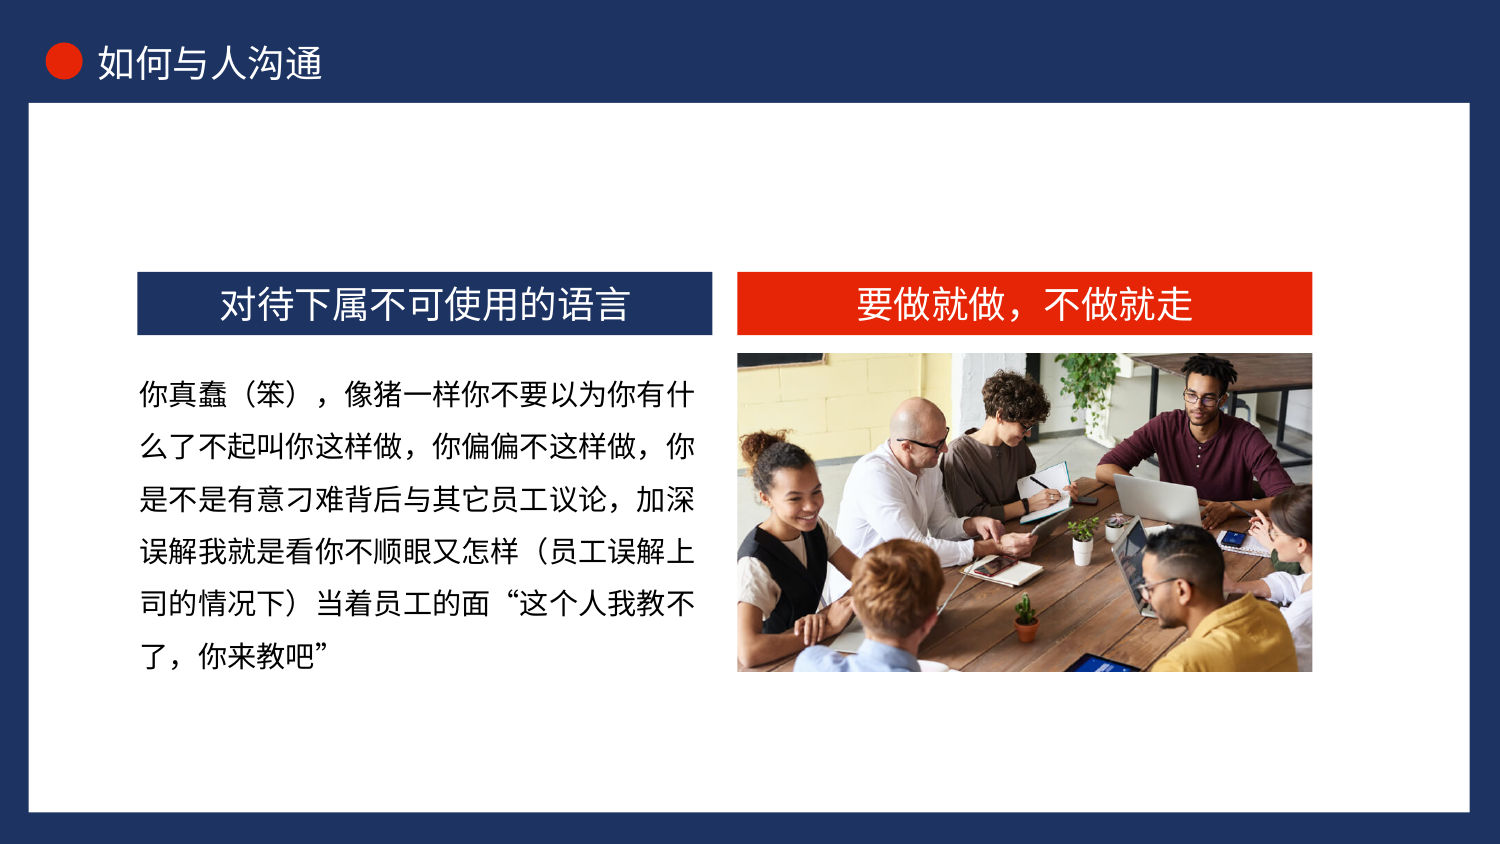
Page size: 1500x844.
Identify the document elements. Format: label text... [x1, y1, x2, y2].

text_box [137, 271, 1313, 336]
picture [737, 353, 1313, 672]
text_box 你真蠢（笨），像猪一样你不要以为你有什么了不起叫你这样做，你偏偏不这样做，你是不是有意刁难背后与其它员工议论，加深误解我就是看你不顺眼又怎样（员工误解上司的情况下）当着员工的面“这个人我教不了，你来教吧” [124, 351, 725, 681]
